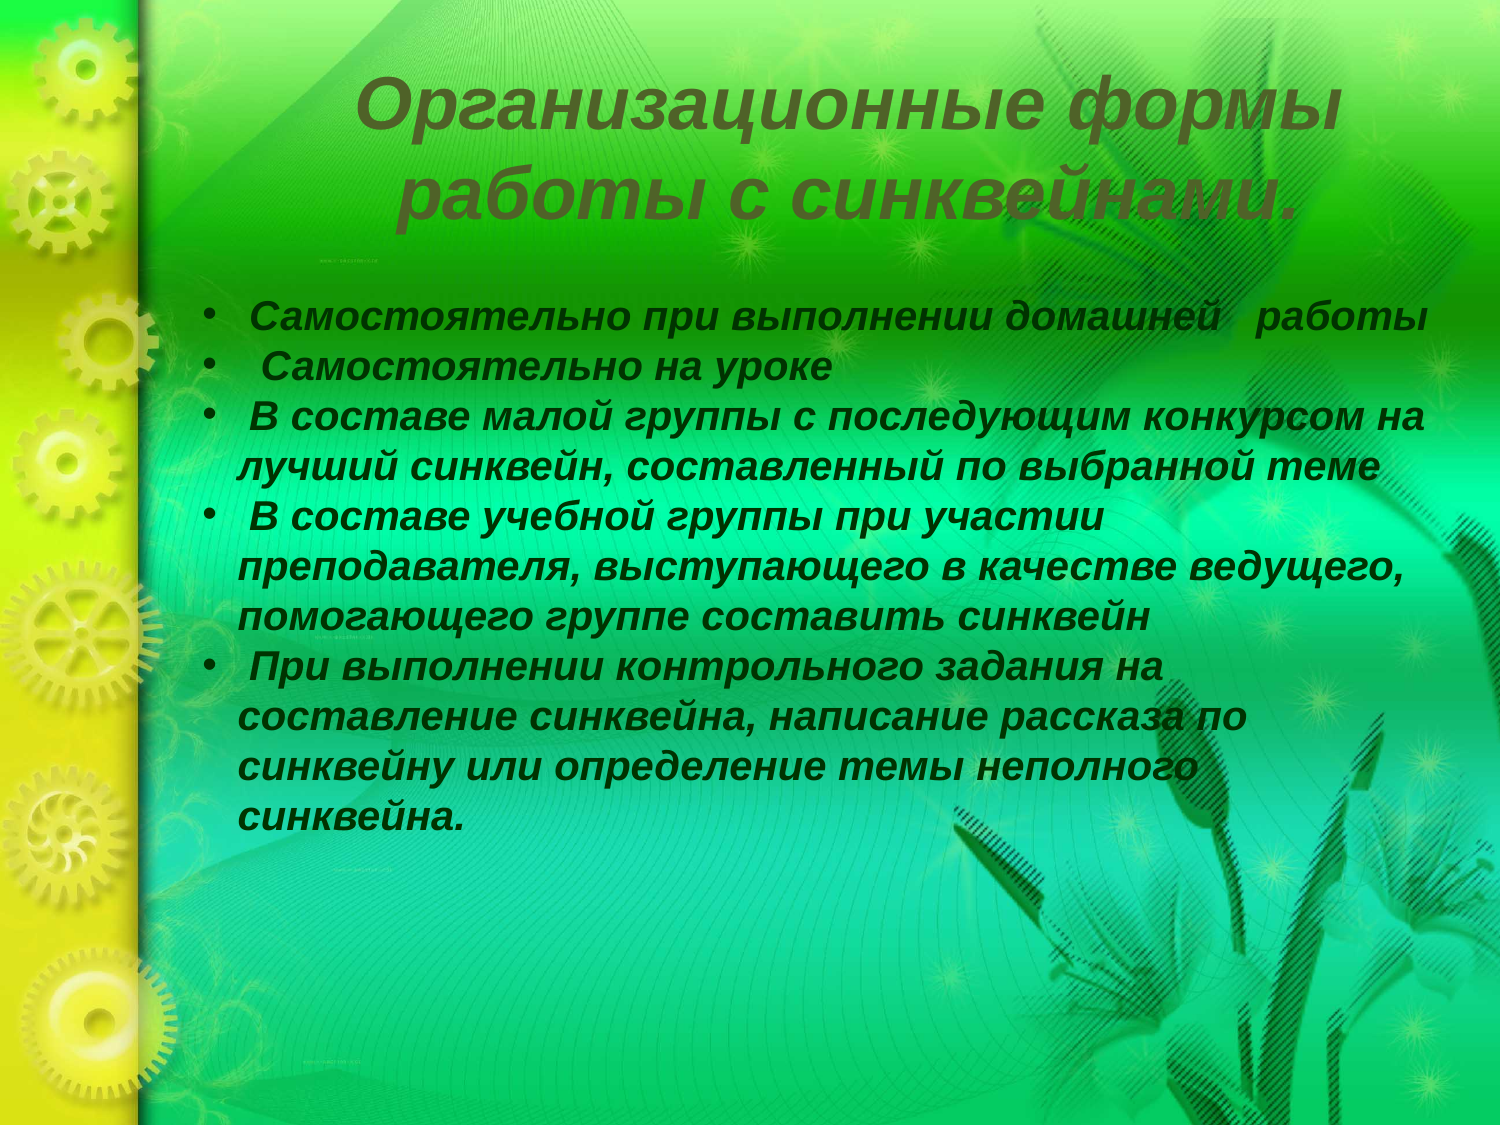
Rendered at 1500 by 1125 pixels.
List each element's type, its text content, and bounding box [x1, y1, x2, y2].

picture [0, 0, 1500, 1125]
text_box Самостоятельно при выполнении домашней работы Самостоятельно на уроке В составе малой группы с последующим конкурсом на лучший синквейн, составленный по выбранной теме В составе учебной группы при участии преподавателя, выступающего в качестве ведущего, помогающего группе составить синквейн При выполнении контрольного задания на составление синквейна, написание рассказа по синквейну или определение темы неполного синквейна. [187, 281, 1454, 897]
text_box Организационные формы работы с синквейнами. [269, 46, 1430, 242]
